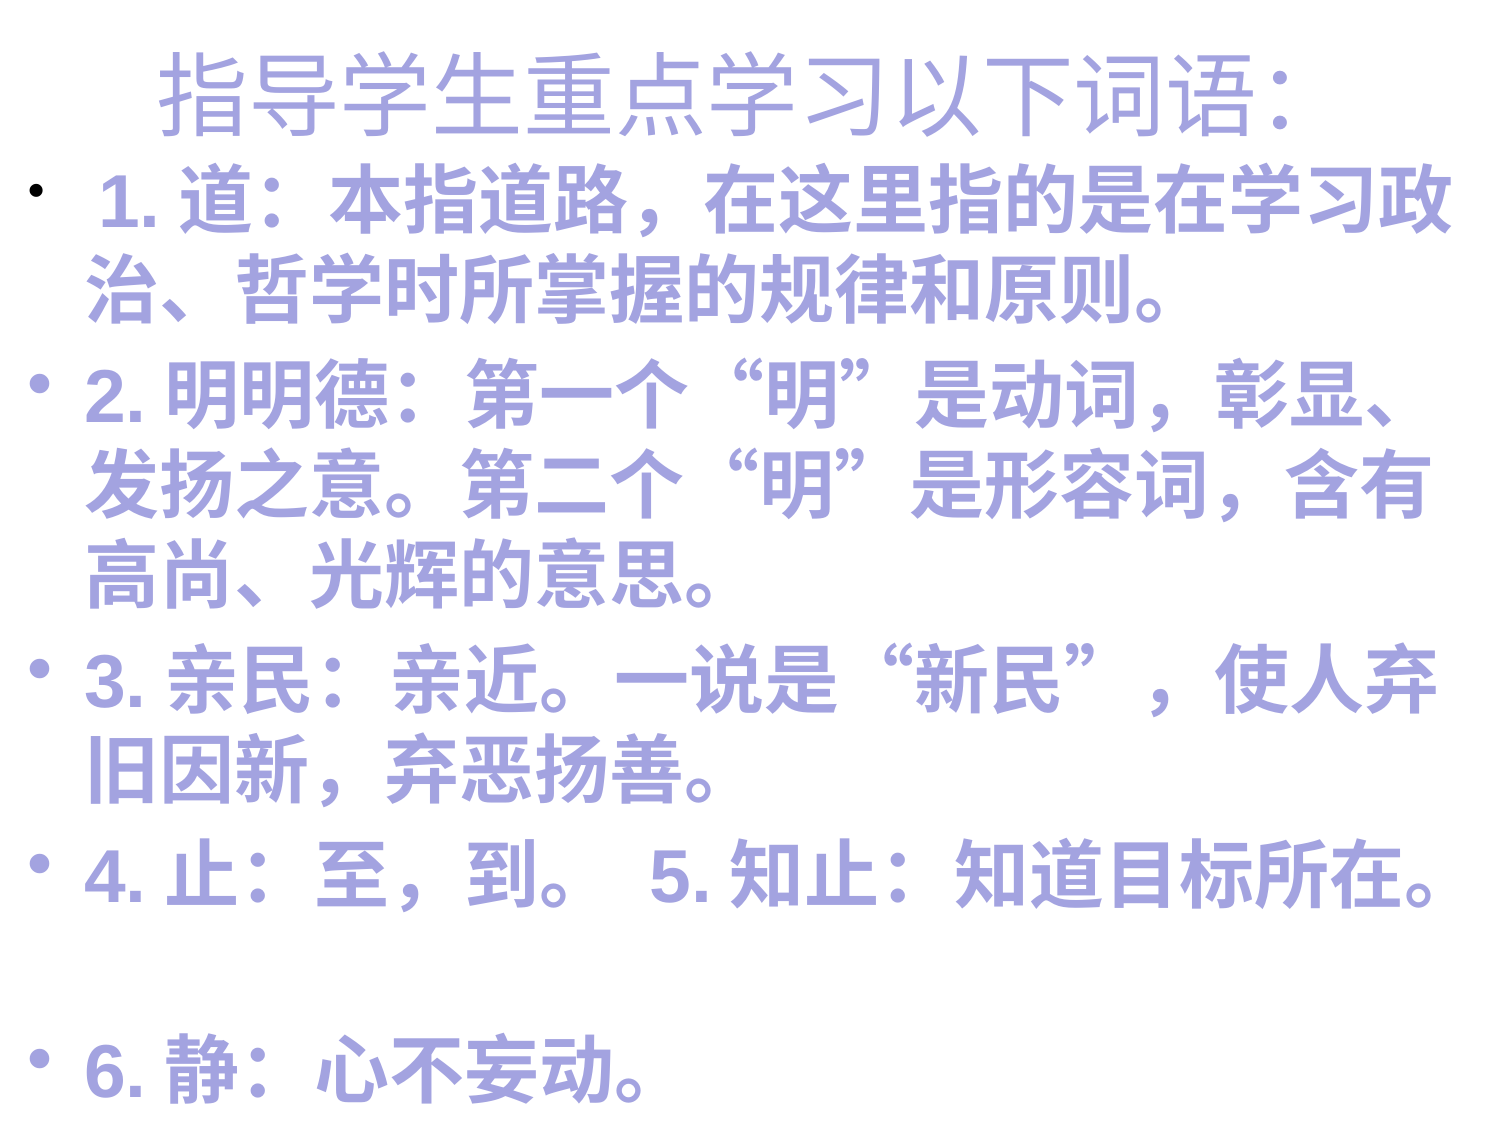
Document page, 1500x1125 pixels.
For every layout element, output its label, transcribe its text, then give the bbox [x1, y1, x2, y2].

title 指导学生重点学习以下词语： [77, 15, 1429, 144]
list 1.道：本指道路，在这里指的是在学习政治、哲学时所掌握的规律和原则。 2.明明德：第一个“明”是动词，彰显、发扬之意。第二个“明”是形容词，含有高尚、光辉的意思。 3.亲民：亲近。一说是“新民”，使人弃旧因新，弃恶扬善。 4.止：至，到。 5.知止：知道目标所在。 6.静：心不妄动。 7.安：所处而安，性情安和。 8.虑：思虑精详。 [12, 144, 1500, 934]
